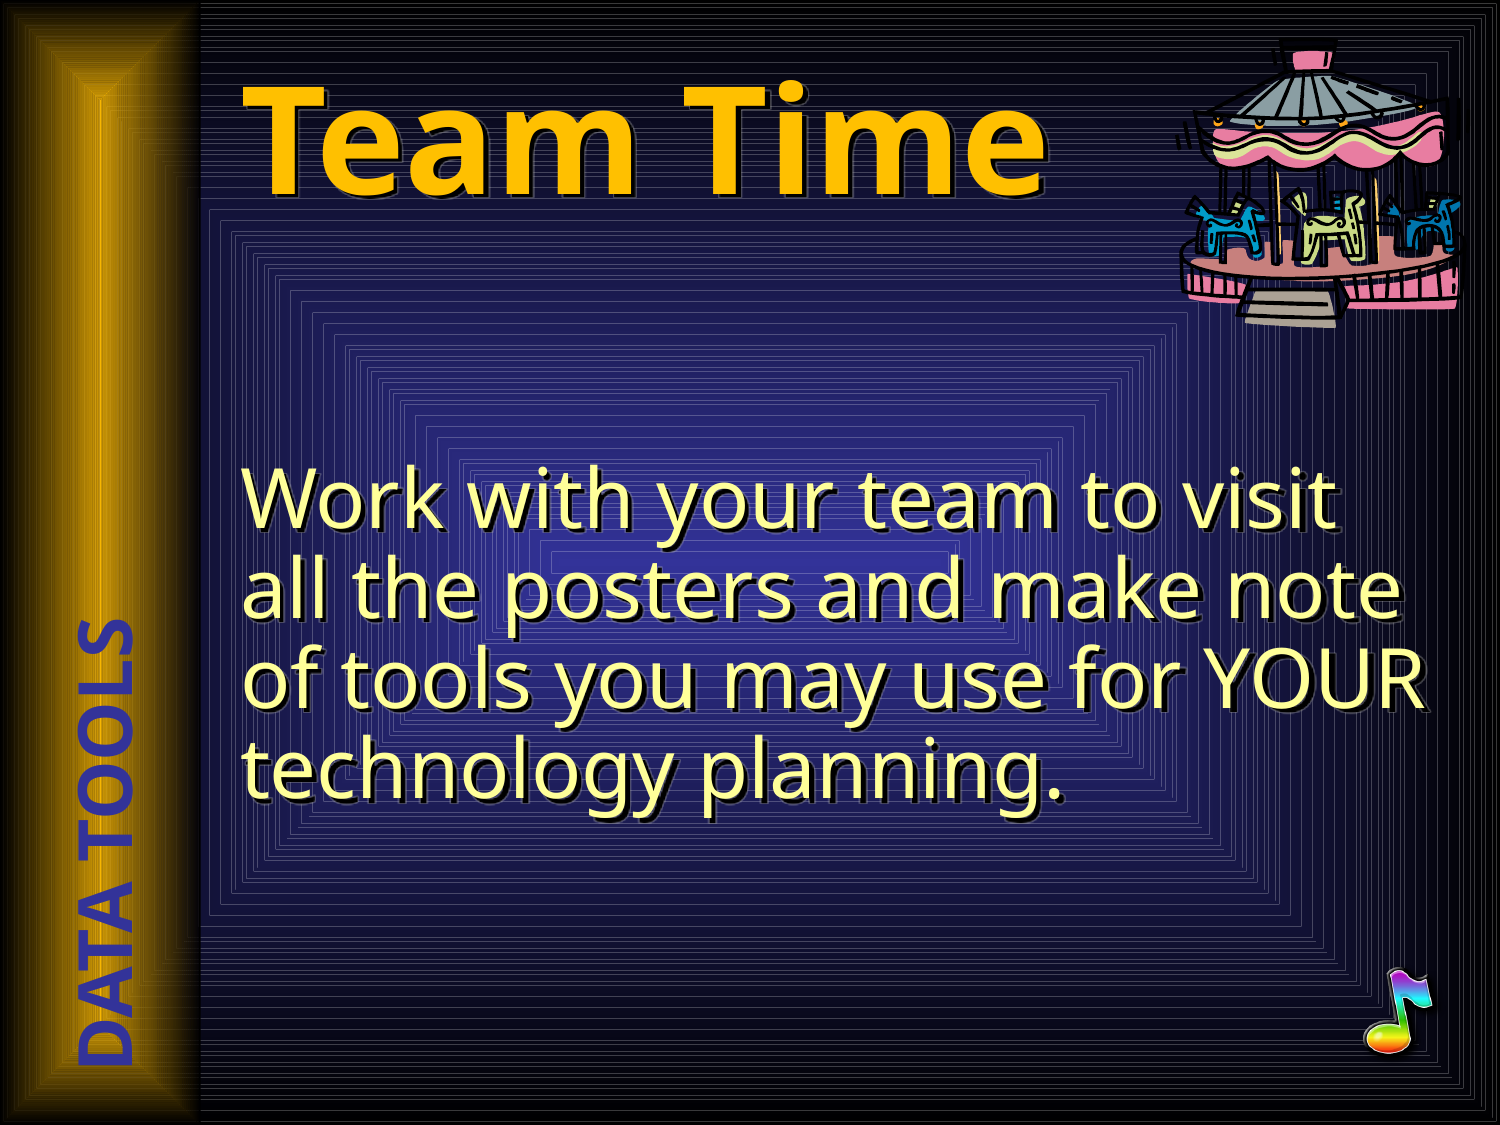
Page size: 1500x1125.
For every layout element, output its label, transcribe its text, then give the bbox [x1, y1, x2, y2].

picture [1174, 37, 1471, 329]
picture [1349, 962, 1451, 1063]
list Team Time Work with your team to visit all the posters and make note of tools you may use for YOUR technology planning. [224, 57, 1451, 1001]
text_box DATA TOOLS [49, 0, 155, 1088]
